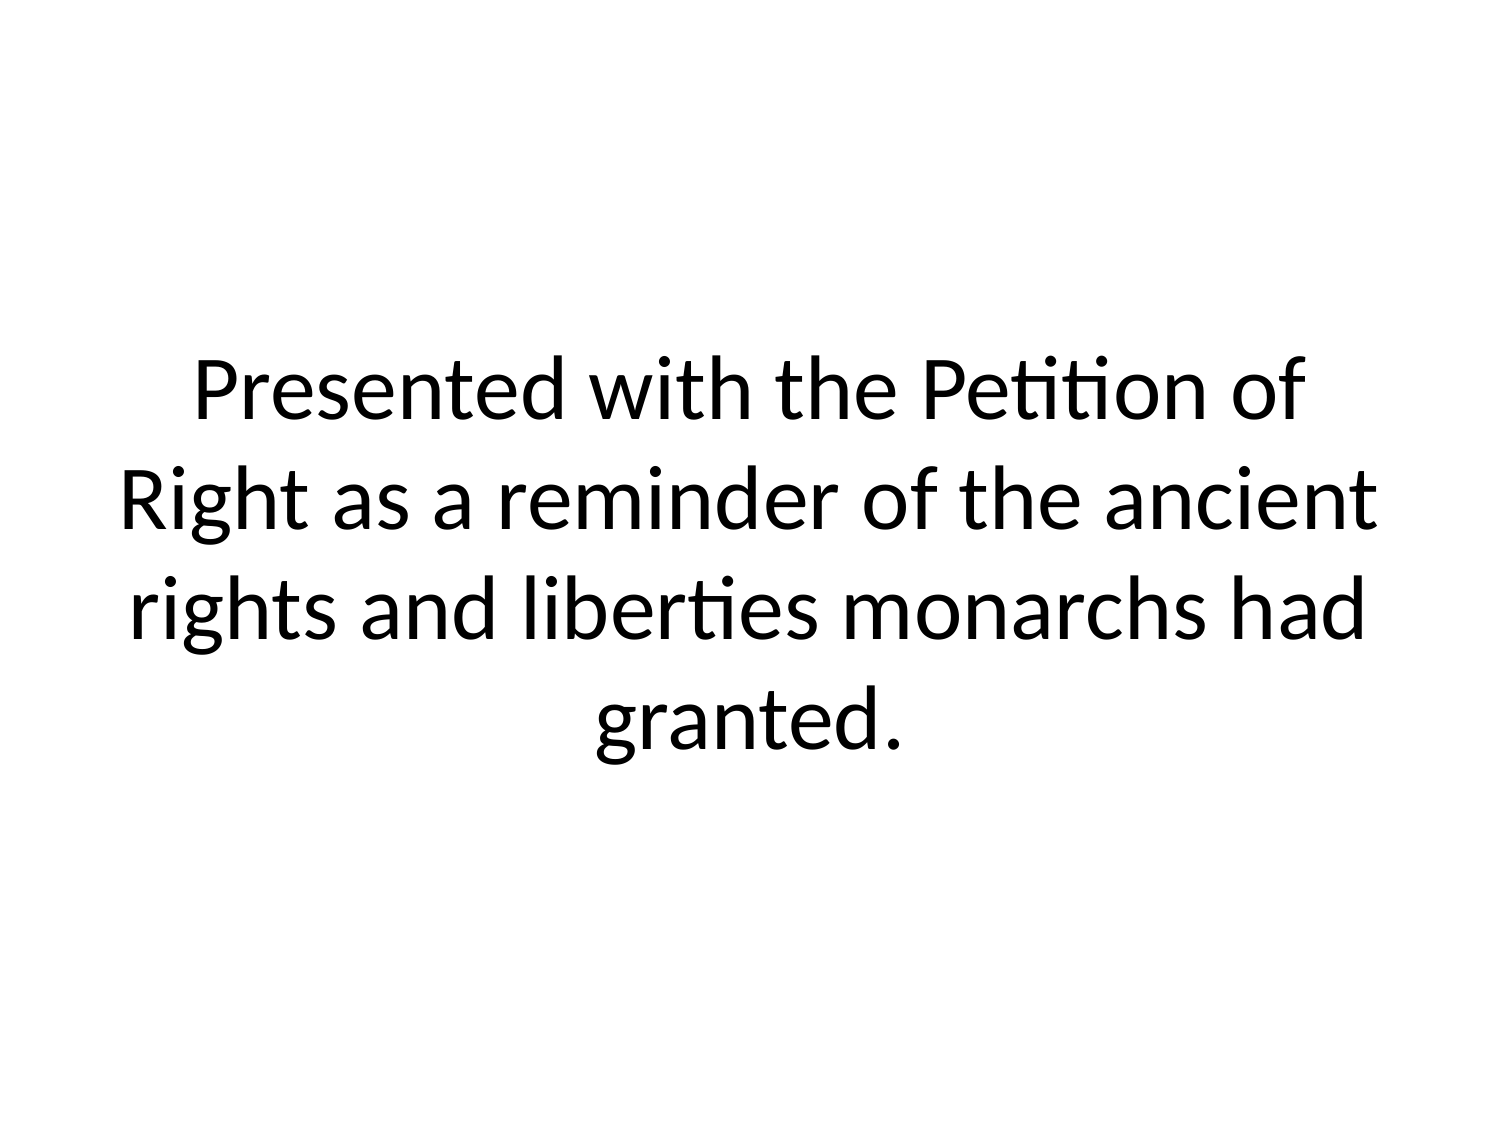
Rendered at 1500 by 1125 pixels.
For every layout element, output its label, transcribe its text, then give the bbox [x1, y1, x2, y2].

title Presented with the Petition of Right as a reminder of the ancient rights and liberties monarchs had granted. [74, 44, 1426, 1051]
